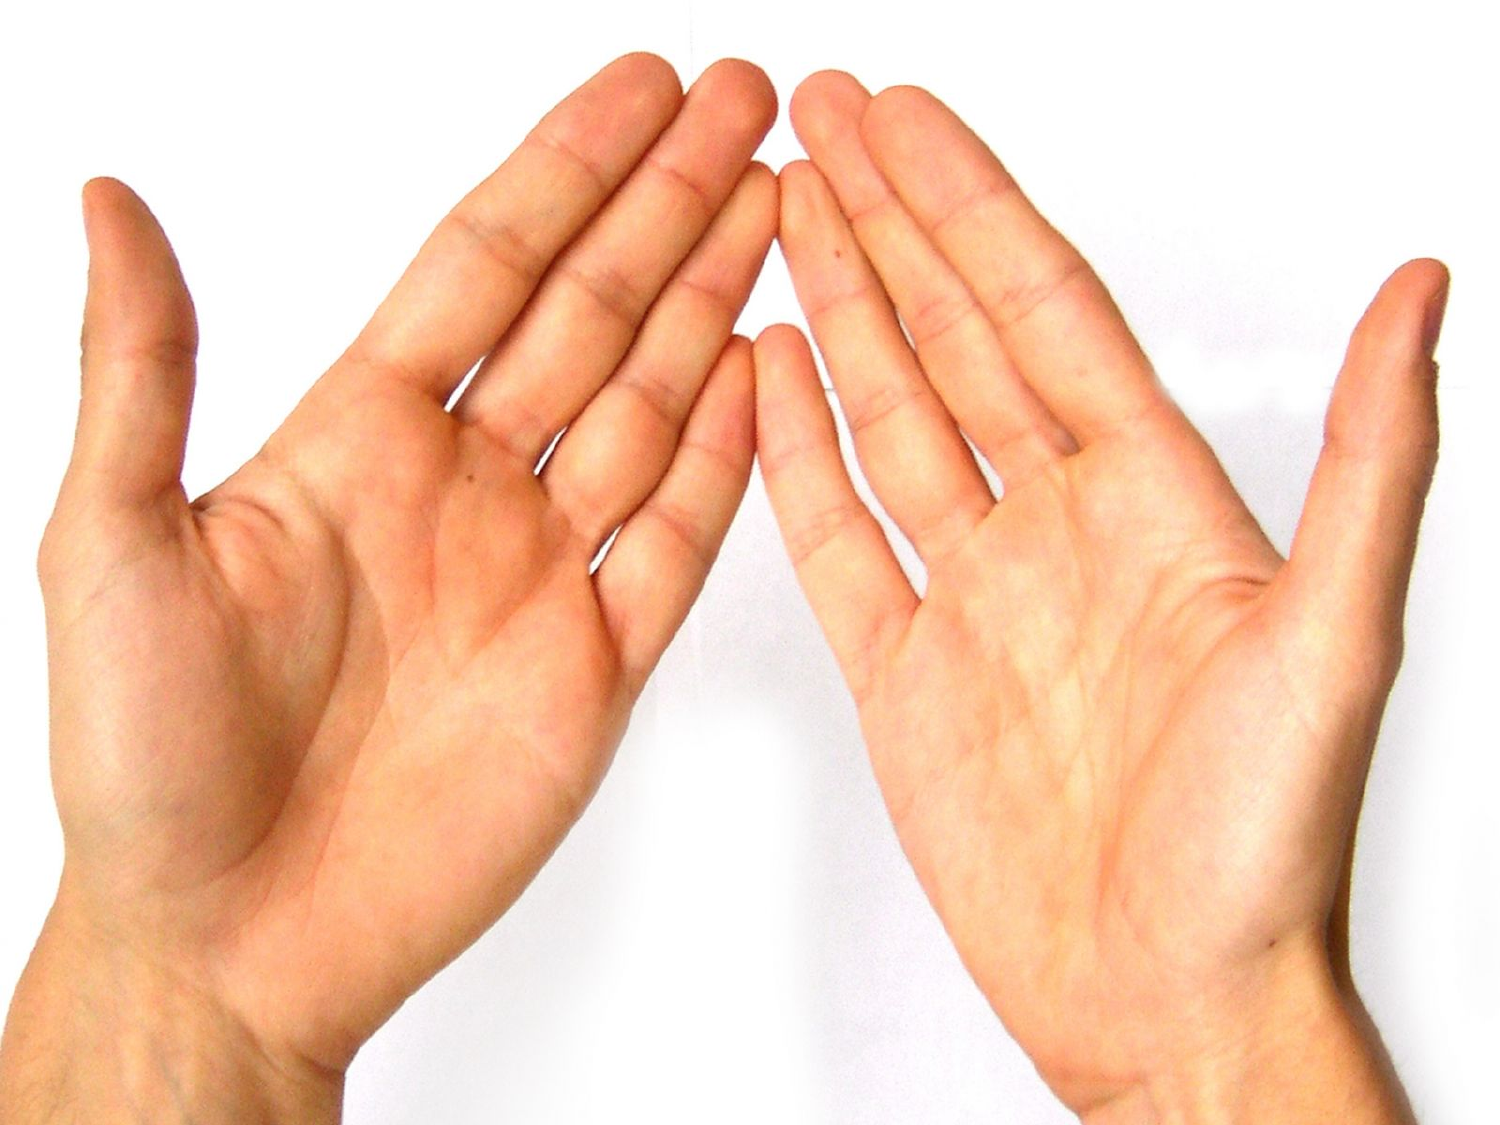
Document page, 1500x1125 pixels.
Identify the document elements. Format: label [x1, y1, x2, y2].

list [0, 0, 1500, 1125]
